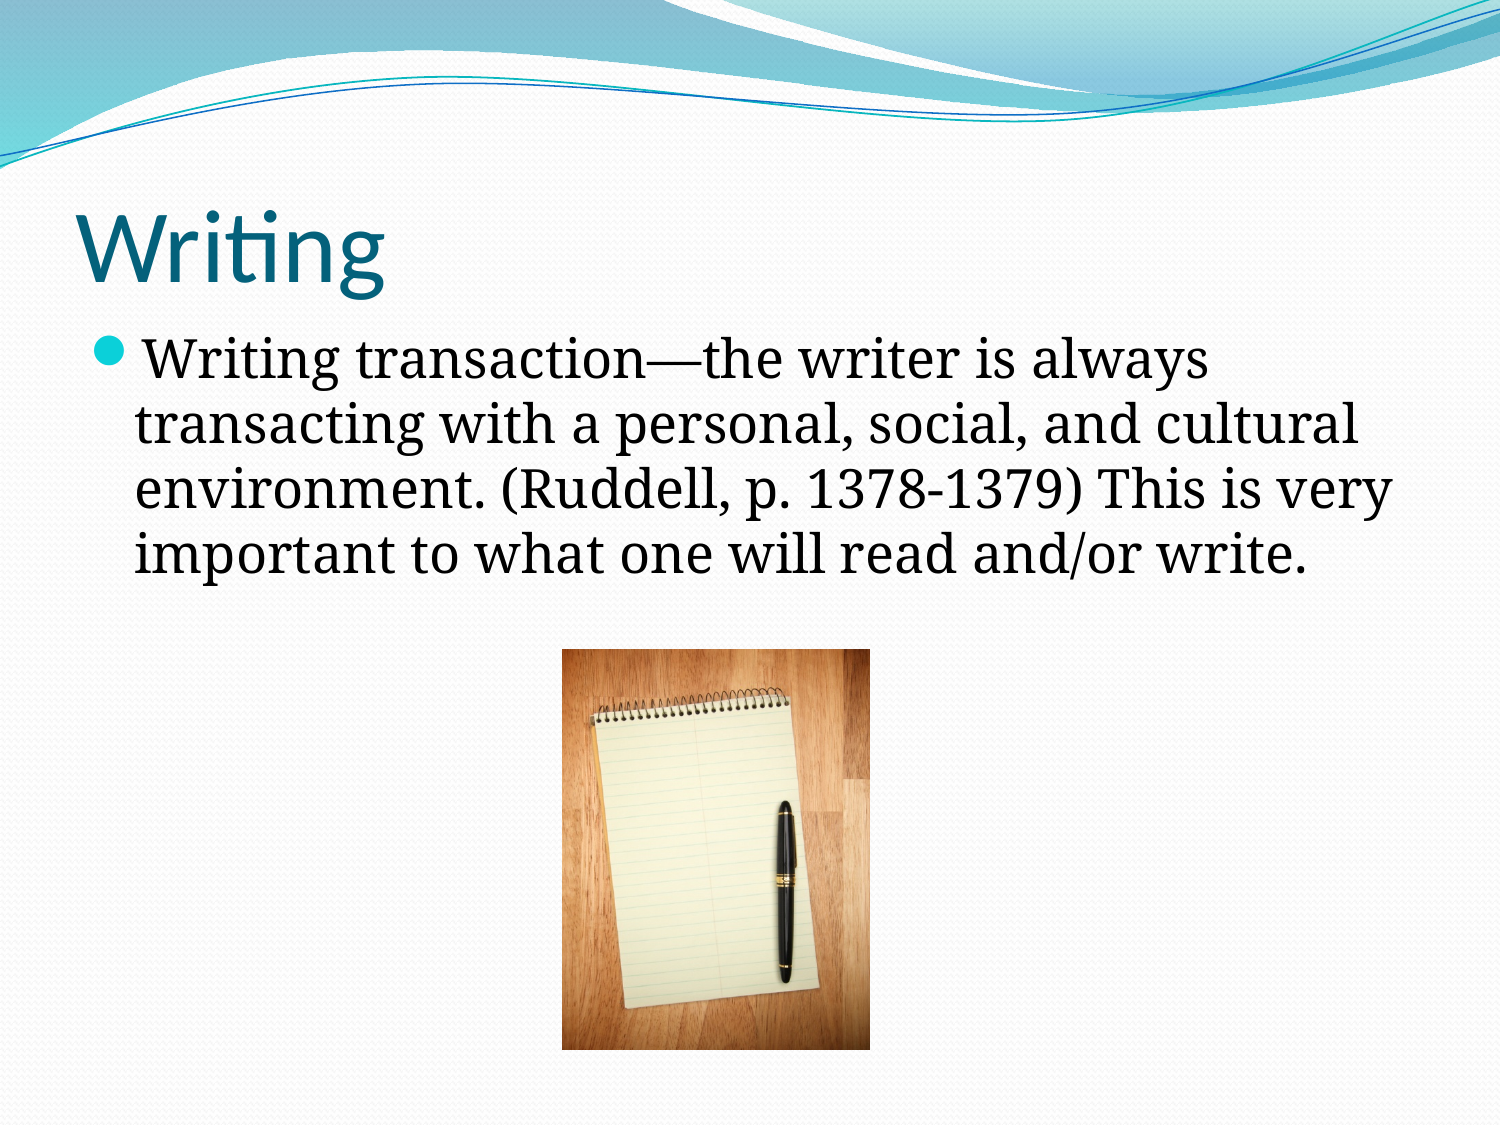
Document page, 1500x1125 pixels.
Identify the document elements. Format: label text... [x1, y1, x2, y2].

picture [562, 649, 870, 1050]
list Writing transaction—the writer is always transacting with a personal, social, and cultural environment. (Ruddell, p. 1378-1379) This is very important to what one will read and/or write. [75, 317, 1425, 1038]
title Writing [75, 115, 1425, 303]
